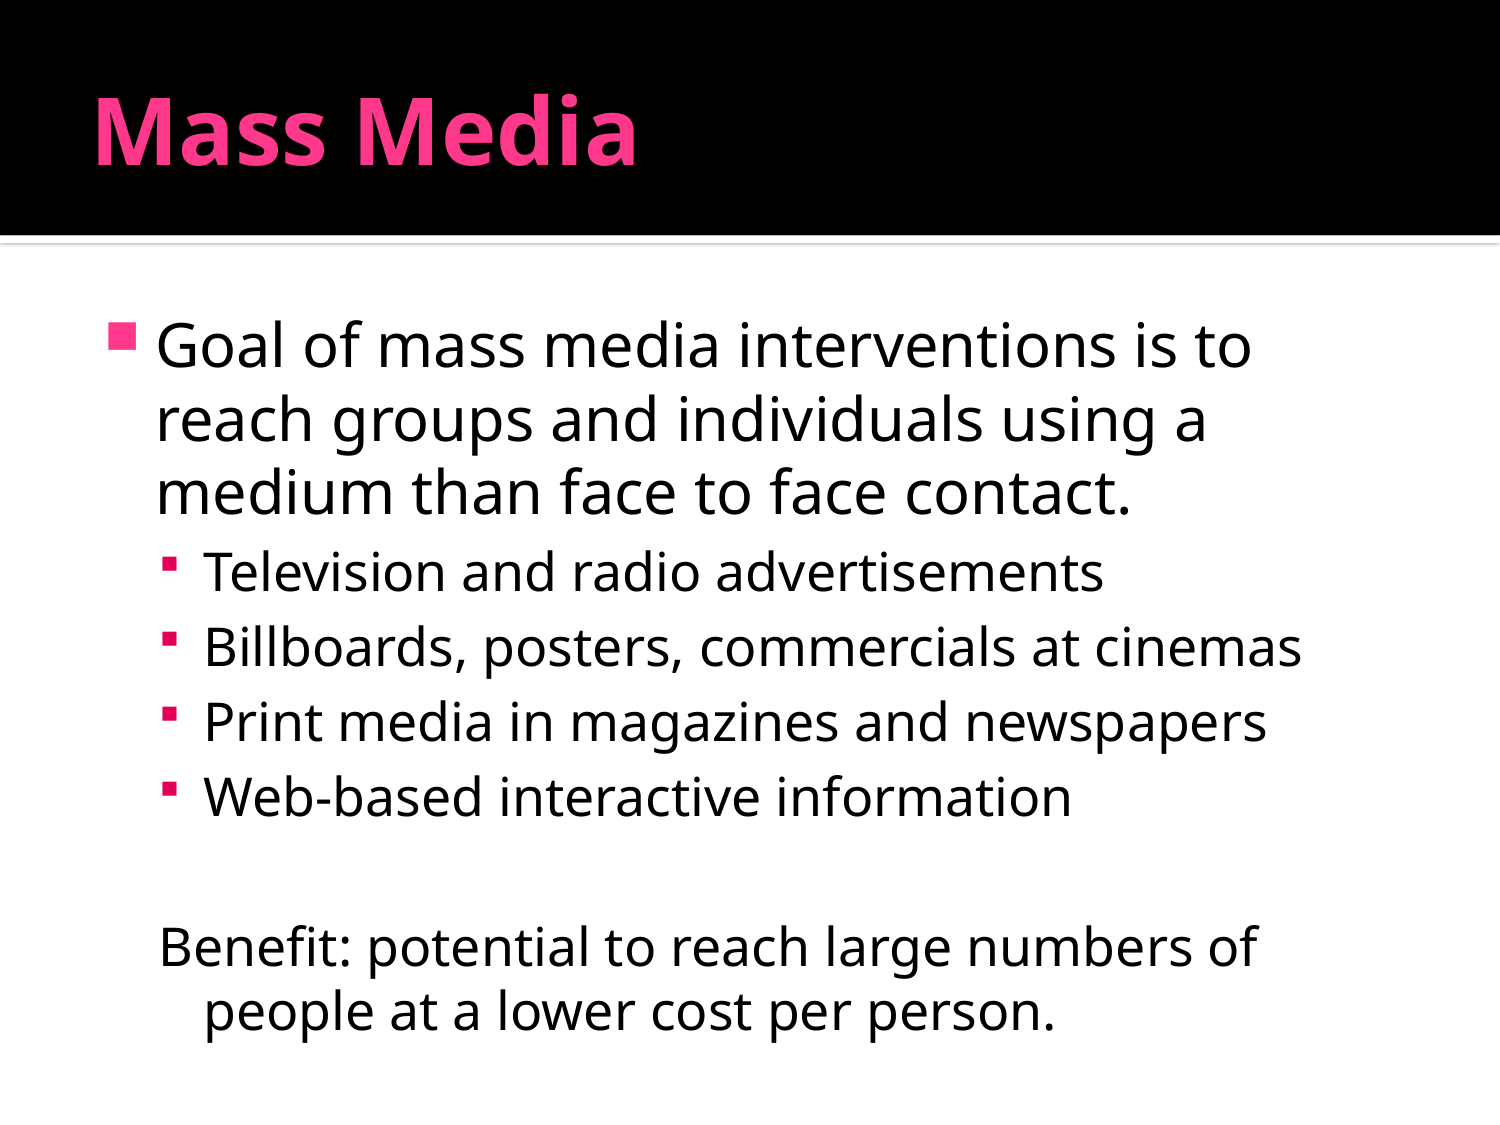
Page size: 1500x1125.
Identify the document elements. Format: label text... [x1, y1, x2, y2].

list Goal of mass media interventions is to reach groups and individuals using a medium than face to face contact. Television and radio advertisements Billboards, posters, commercials at cinemas Print media in magazines and newspapers Web-based interactive information Benefit: potential to reach large numbers of people at a lower cost per person. [75, 291, 1425, 1050]
title Mass Media [75, 25, 1425, 231]
